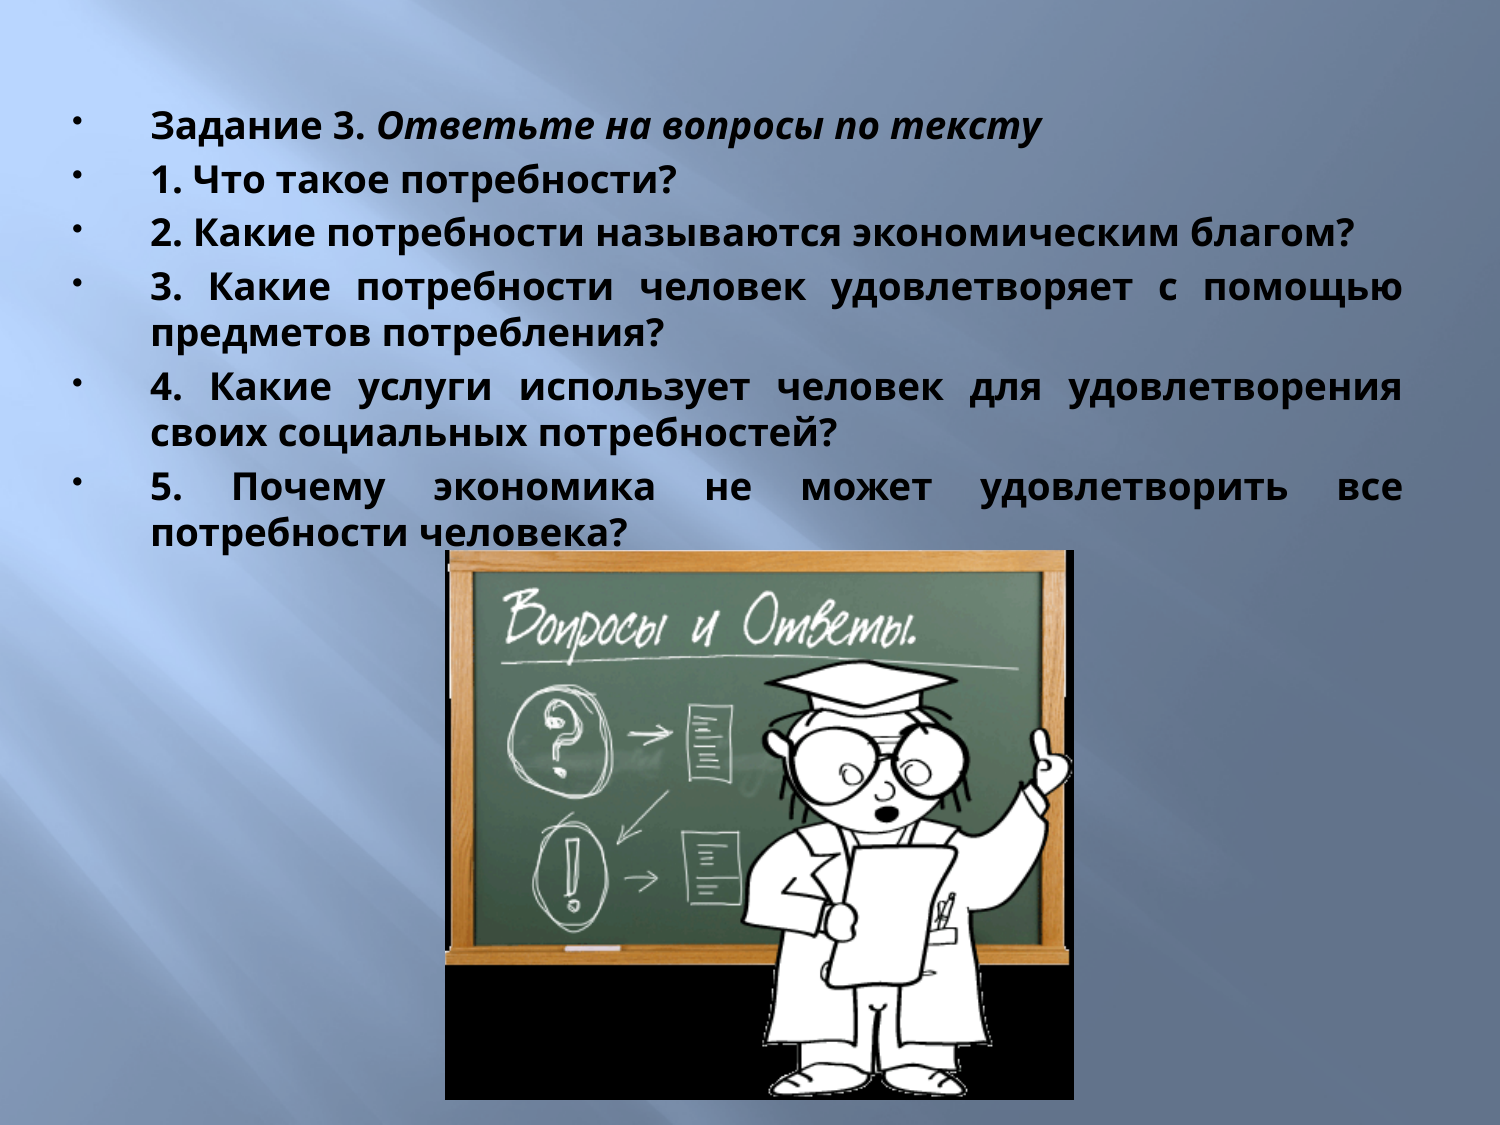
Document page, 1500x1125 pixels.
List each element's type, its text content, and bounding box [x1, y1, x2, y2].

picture [445, 550, 1074, 1100]
list Задание 3. Ответьте на вопросы по тексту 1. Что такое потребности? 2. Какие потребности называются экономическим благом? 3. Какие потребности человек удовлетворяет с помощью предметов потребления? 4. Какие услуги использует человек для удовлетворения своих социальных потребностей? 5. Почему экономика не может удовлетворить все потребности человека? [58, 93, 1418, 563]
